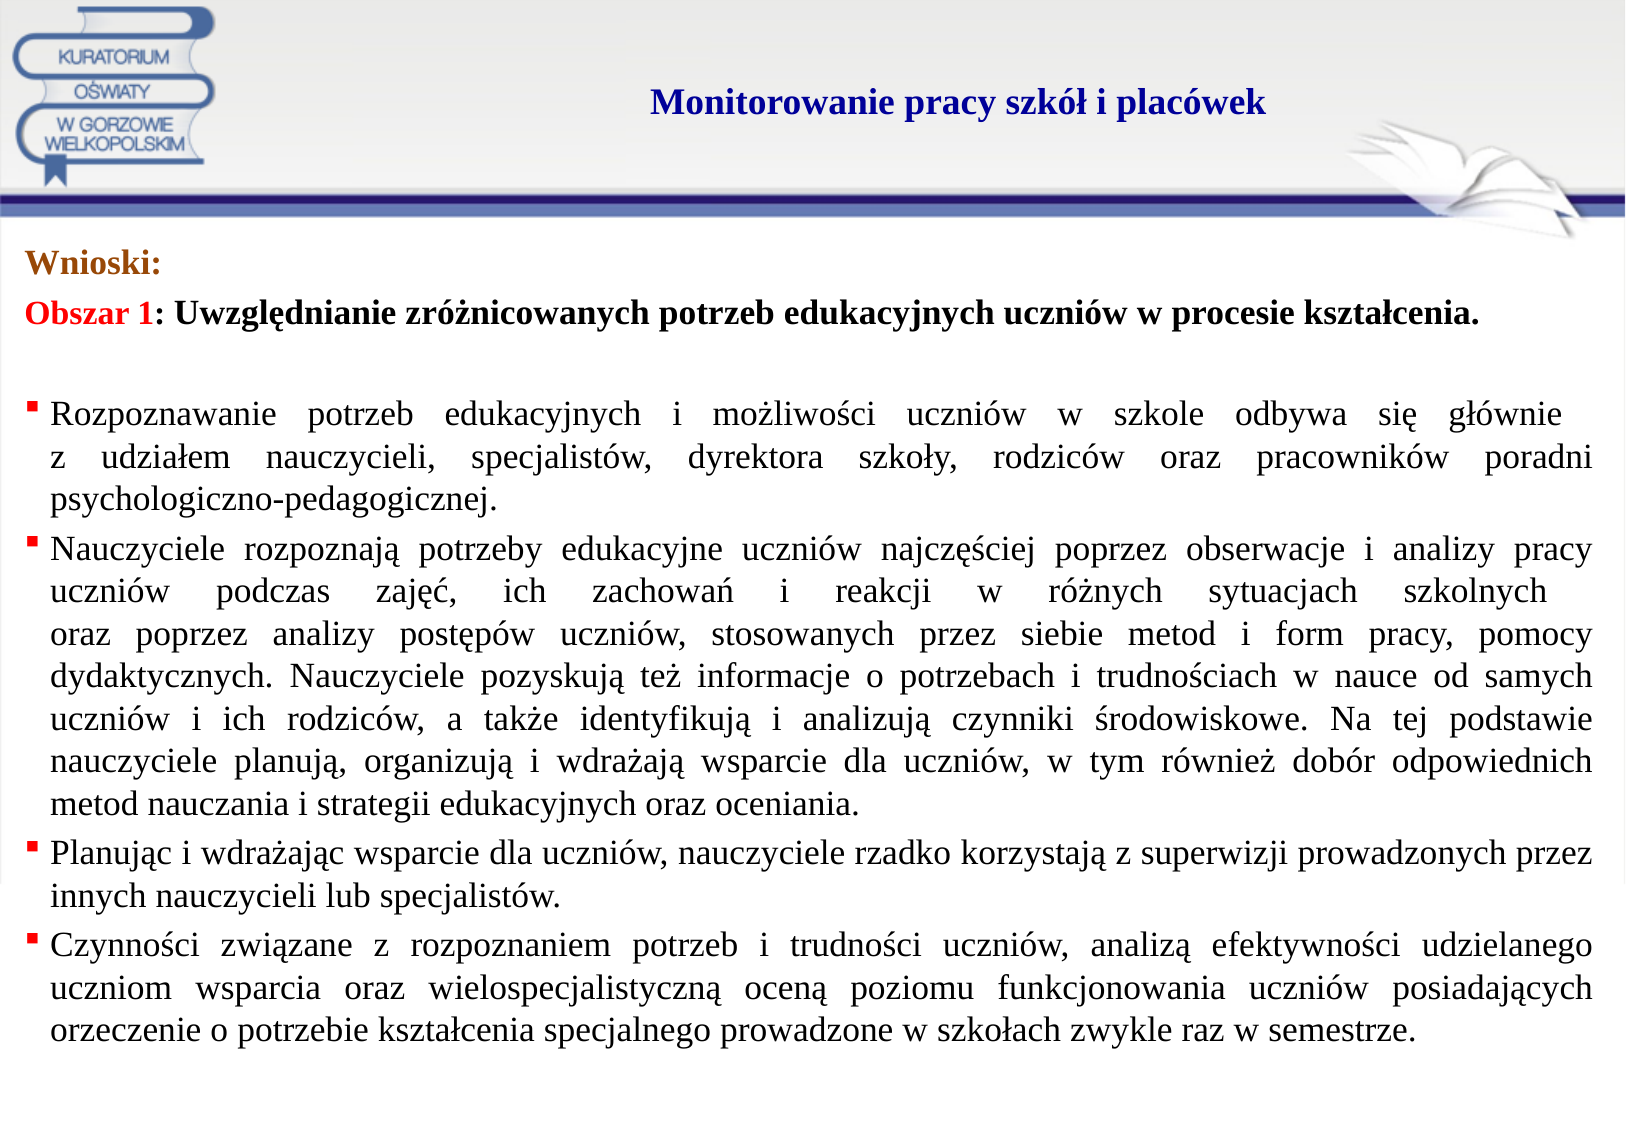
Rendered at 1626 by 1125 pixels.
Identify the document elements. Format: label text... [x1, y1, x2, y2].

title Monitorowanie pracy szkół i placówek [317, 23, 1600, 176]
picture [0, 0, 1626, 1125]
list Wnioski: Obszar 1: Uwzględnianie zróżnicowanych potrzeb edukacyjnych uczniów w procesie kształcenia. Rozpoznawanie potrzeb edukacyjnych i możliwości uczniów w szkole odbywa się głównie z udziałem nauczycieli, specjalistów, dyrektora szkoły, rodziców oraz pracowników poradni psychologiczno-pedagogicznej. Nauczyciele rozpoznają potrzeby edukacyjne uczniów najczęściej poprzez obserwacje i analizy pracy uczniów podczas zajęć, ich zachowań i reakcji w różnych sytuacjach szkolnych oraz poprzez analizy postępów uczniów, stosowanych przez siebie metod i form pracy, pomocy dydaktycznych. Nauczyciele pozyskują też informacje o potrzebach i trudnościach w nauce od samych uczniów i ich rodziców, a także identyfikują i analizują czynniki środowiskowe. Na tej podstawie nauczyciele planują, organizują i wdrażają wsparcie dla uczniów, w tym również dobór odpowiednich metod nauczania i strategii edukacyjnych oraz oceniania. Planując i wdrażając wsparcie dla uczniów, nauczyciele rzadko korzystają z superwizji prowadzonych przez innych nauczycieli lub specjalistów. Czynności związane z rozpoznaniem potrzeb i trudności uczniów, analizą efektywności udzielanego uczniom wsparcia oraz wielospecjalistyczną oceną poziomu funkcjonowania uczniów posiadających orzeczenie o potrzebie kształcenia specjalnego prowadzone w szkołach zwykle raz w semestrze. [9, 231, 1609, 1071]
